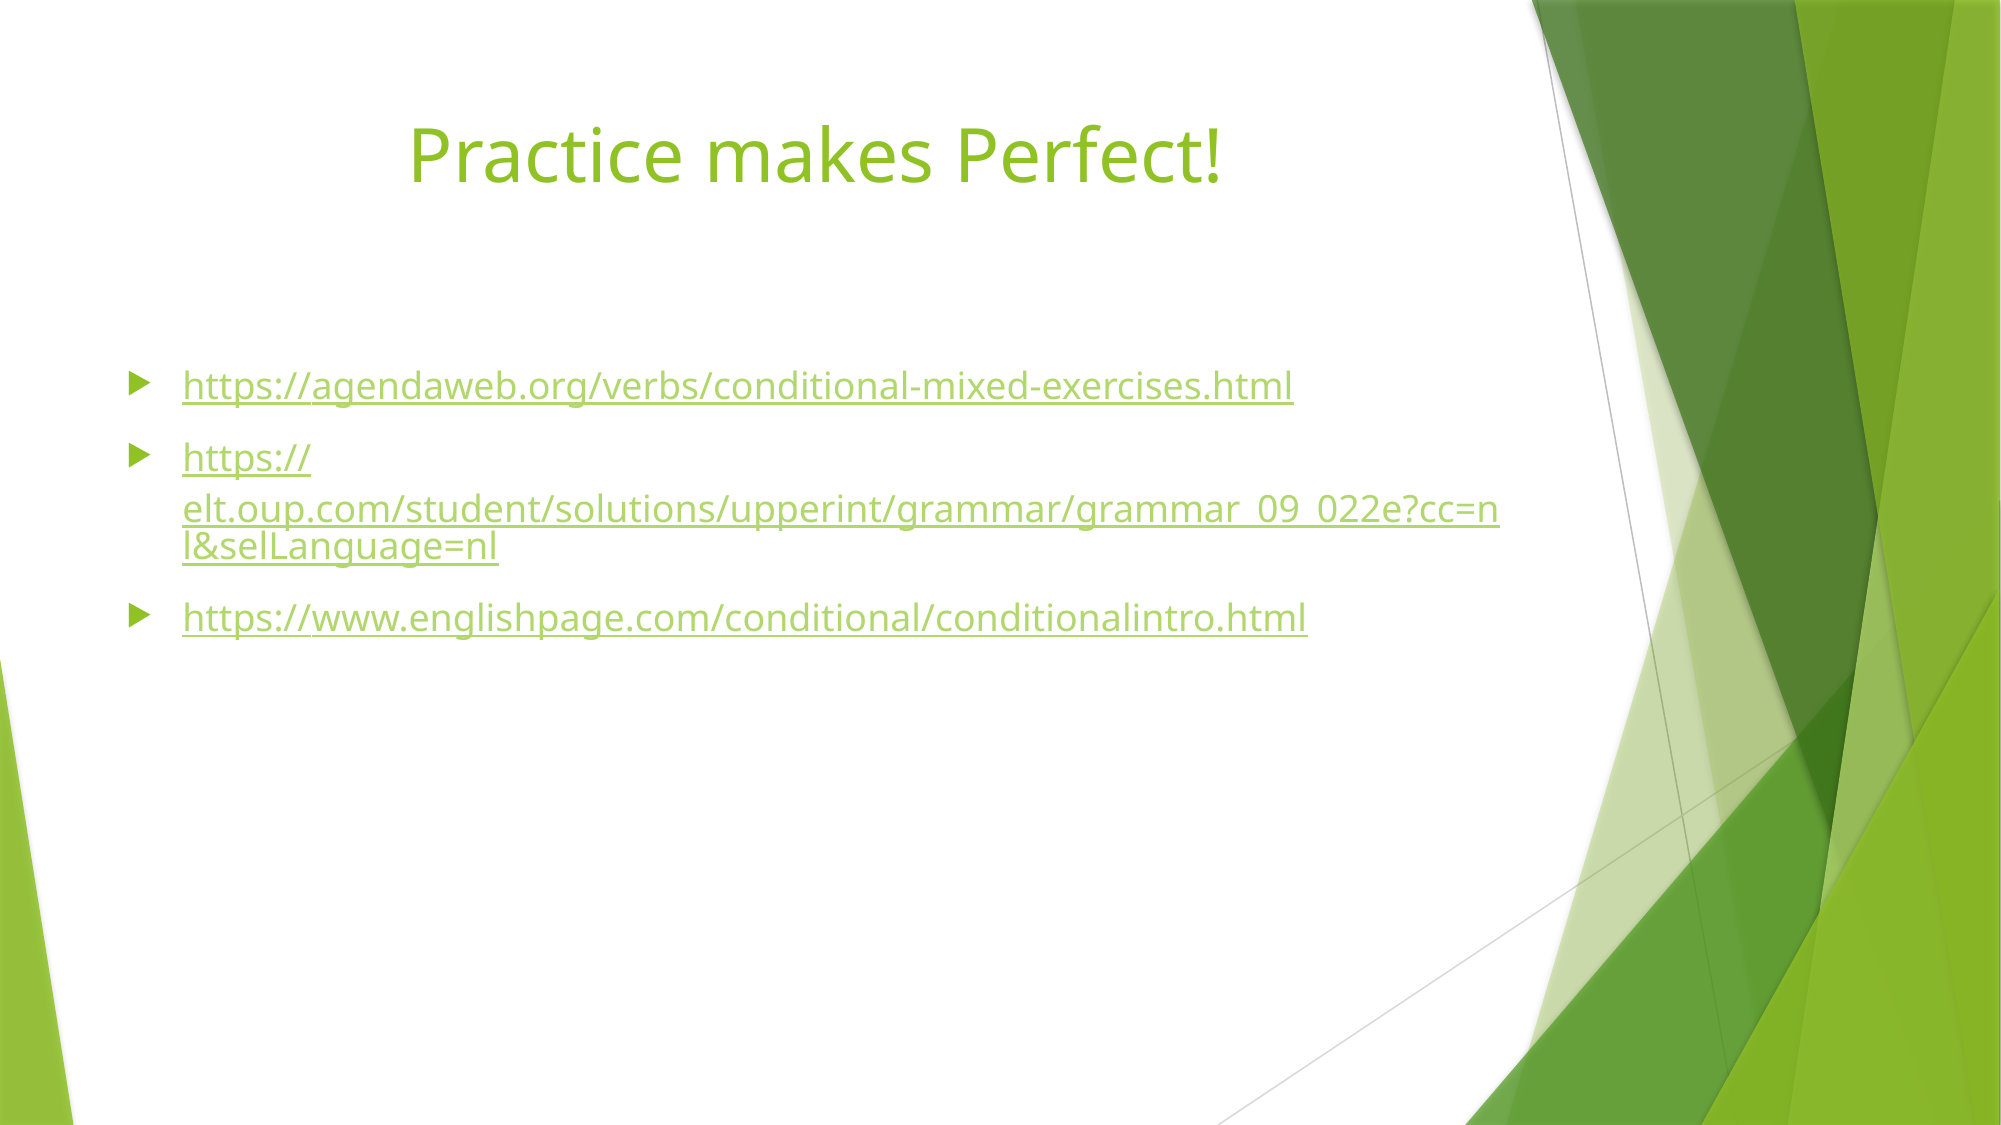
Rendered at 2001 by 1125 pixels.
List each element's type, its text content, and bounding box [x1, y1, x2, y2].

list https://agendaweb.org/verbs/conditional-mixed-exercises.html https://elt.oup.com/student/solutions/upperint/grammar/grammar_09_022e?cc=nl&selLanguage=nl https://www.englishpage.com/conditional/conditionalintro.html [111, 354, 1522, 992]
title Practice makes Perfect! [111, 99, 1522, 317]
